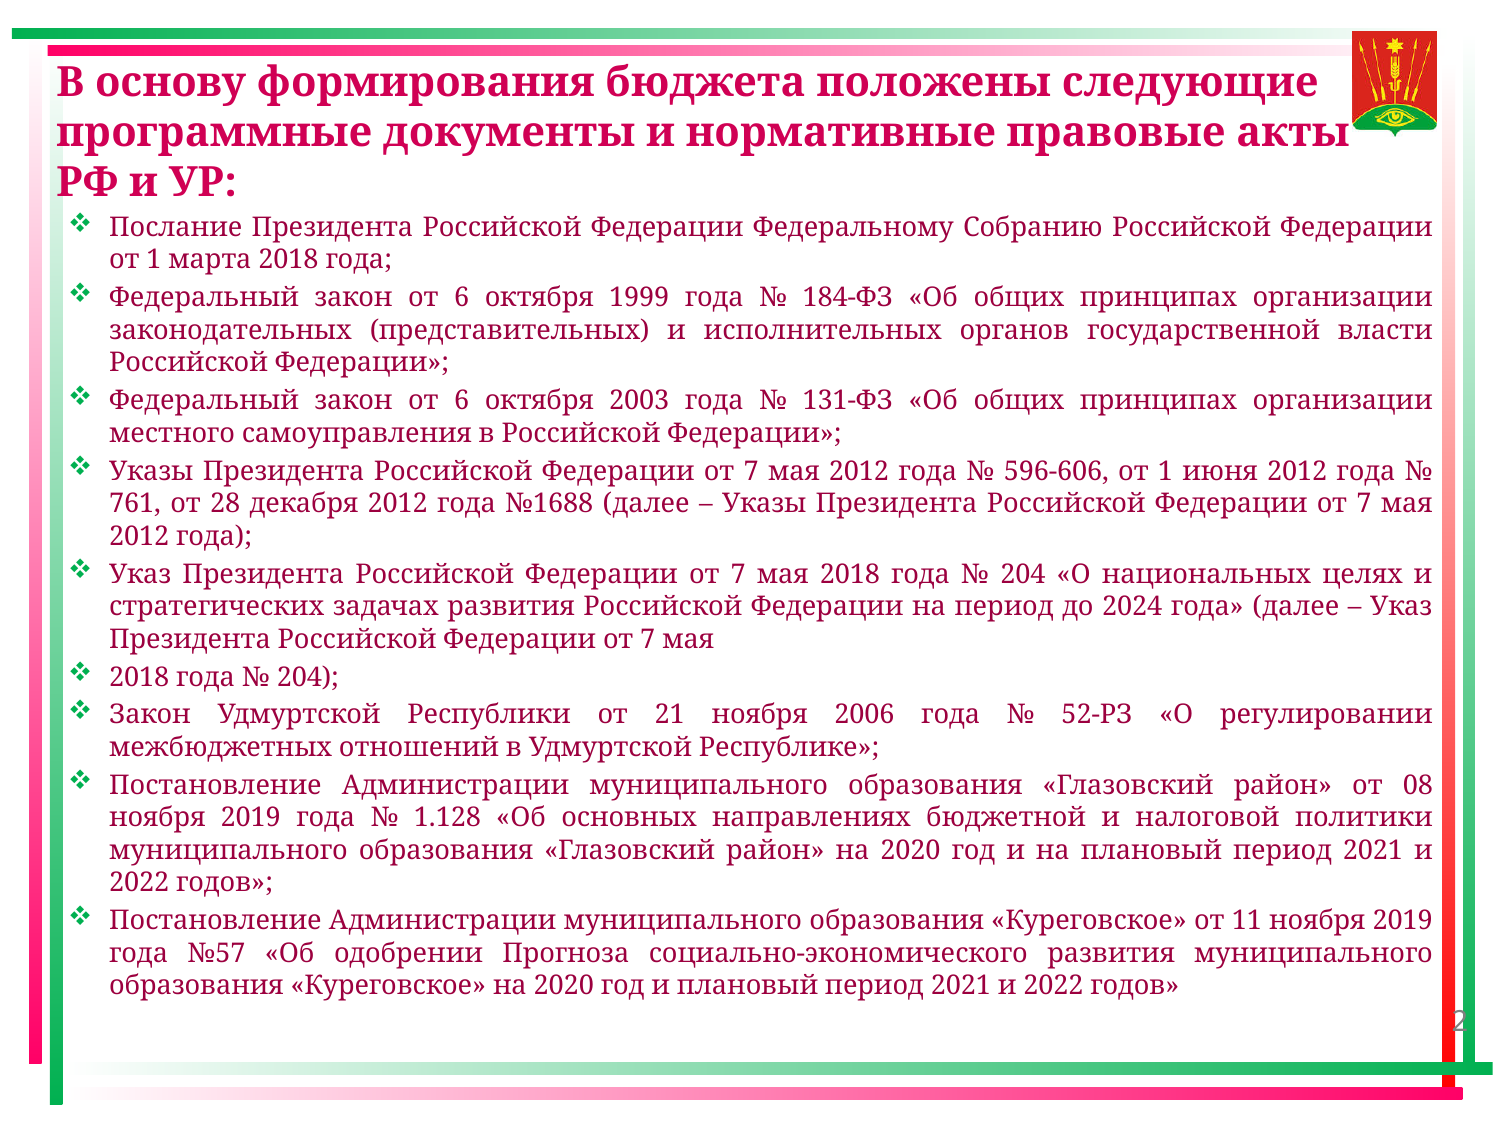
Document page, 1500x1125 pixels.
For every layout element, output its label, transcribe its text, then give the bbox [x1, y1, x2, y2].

list Послание Президента Российской Федерации Федеральному Собранию Российской Федерации от 1 марта 2018 года; Федеральный закон от 6 октября 1999 года № 184-ФЗ «Об общих принципах организации законодательных (представительных) и исполнительных органов государственной власти Российской Федерации»; Федеральный закон от 6 октября 2003 года № 131-ФЗ «Об общих принципах организации местного самоуправления в Российской Федерации»; Указы Президента Российской Федерации от 7 мая 2012 года № 596-606, от 1 июня 2012 года № 761, от 28 декабря 2012 года №1688 (далее – Указы Президента Российской Федерации от 7 мая 2012 года); Указ Президента Российской Федерации от 7 мая 2018 года № 204 «О национальных целях и стратегических задачах развития Российской Федерации на период до 2024 года» (далее – Указ Президента Российской Федерации от 7 мая 2018 года № 204); Закон Удмуртской Республики от 21 ноября 2006 года № 52-РЗ «О регулировании межбюджетных отношений в Удмуртской Республике»; Постановление Администрации муниципального образования «Глазовский район» от 08 ноября 2019 года № 1.128 «Об основных направлениях бюджетной и налоговой политики муниципального образования «Глазовский район» на 2020 год и на плановый период 2021 и 2022 годов»; Постановление Администрации муниципального образования «Куреговское» от 11 ноября 2019 года №57 «Об одобрении Прогноза социально-экономического развития муниципального образования «Куреговское» на 2020 год и плановый период 2021 и 2022 годов» [53, 201, 1447, 1029]
slide_number 2 [1436, 999, 1500, 1051]
picture [1352, 31, 1437, 138]
title В основу формирования бюджета положены следующие программные документы и нормативные правовые акты РФ и УР: [41, 47, 1437, 231]
